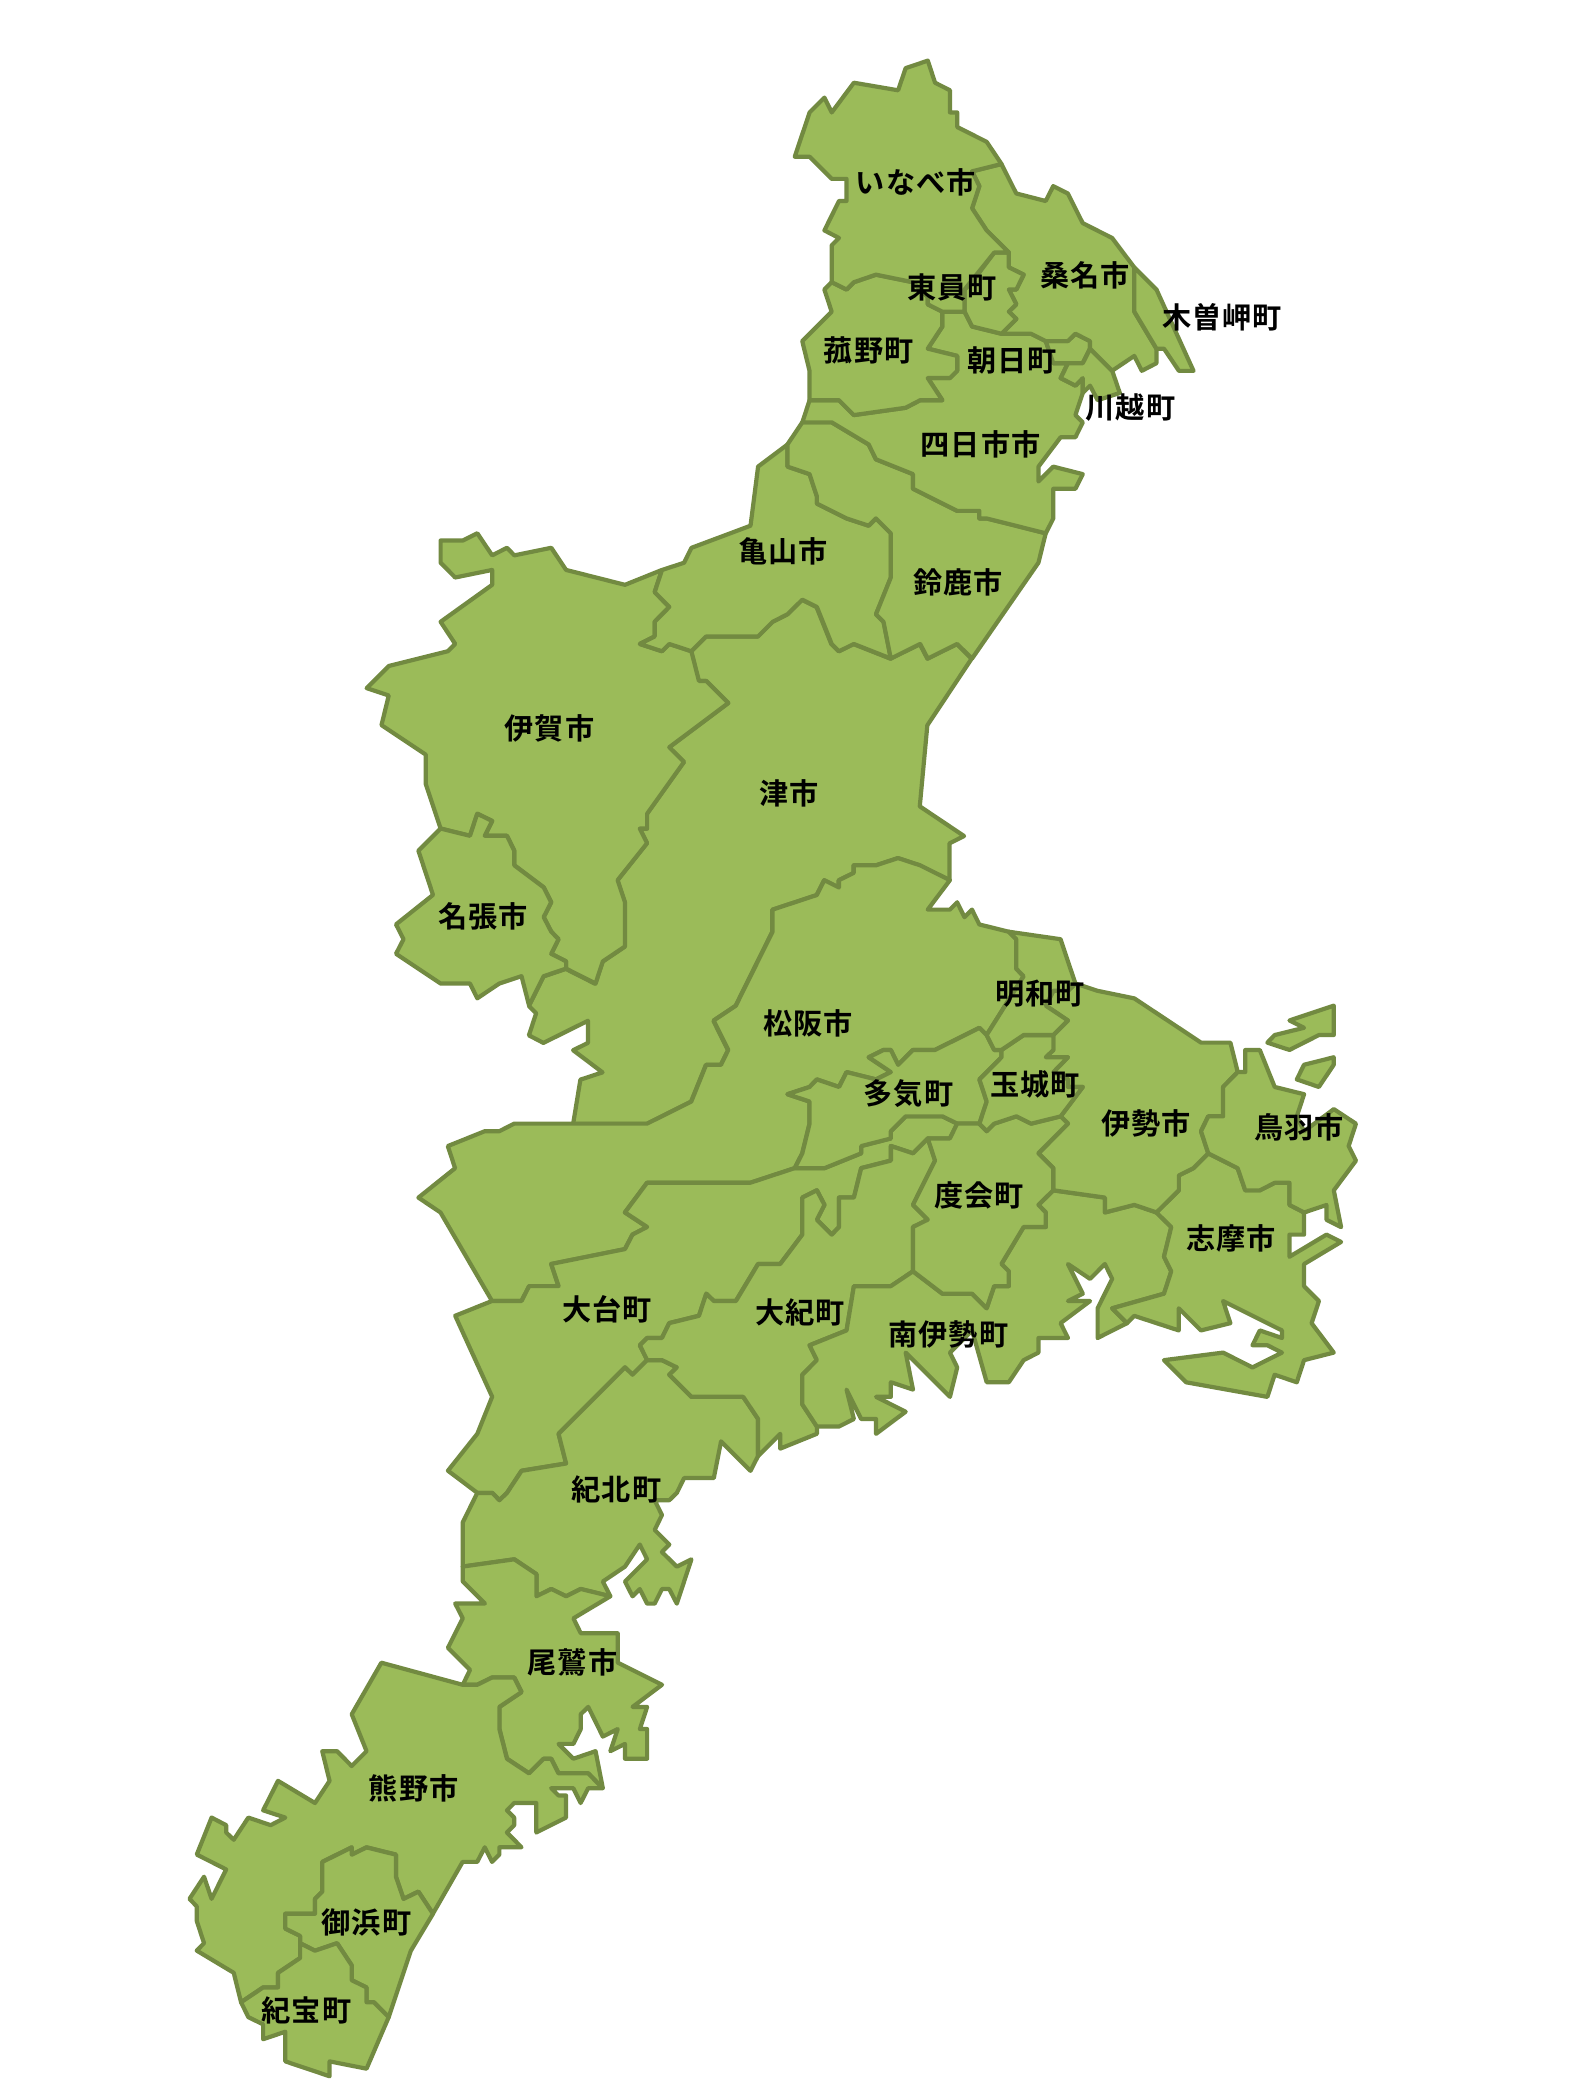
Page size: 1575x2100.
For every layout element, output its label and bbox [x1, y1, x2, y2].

text_box [189, 60, 1361, 2077]
